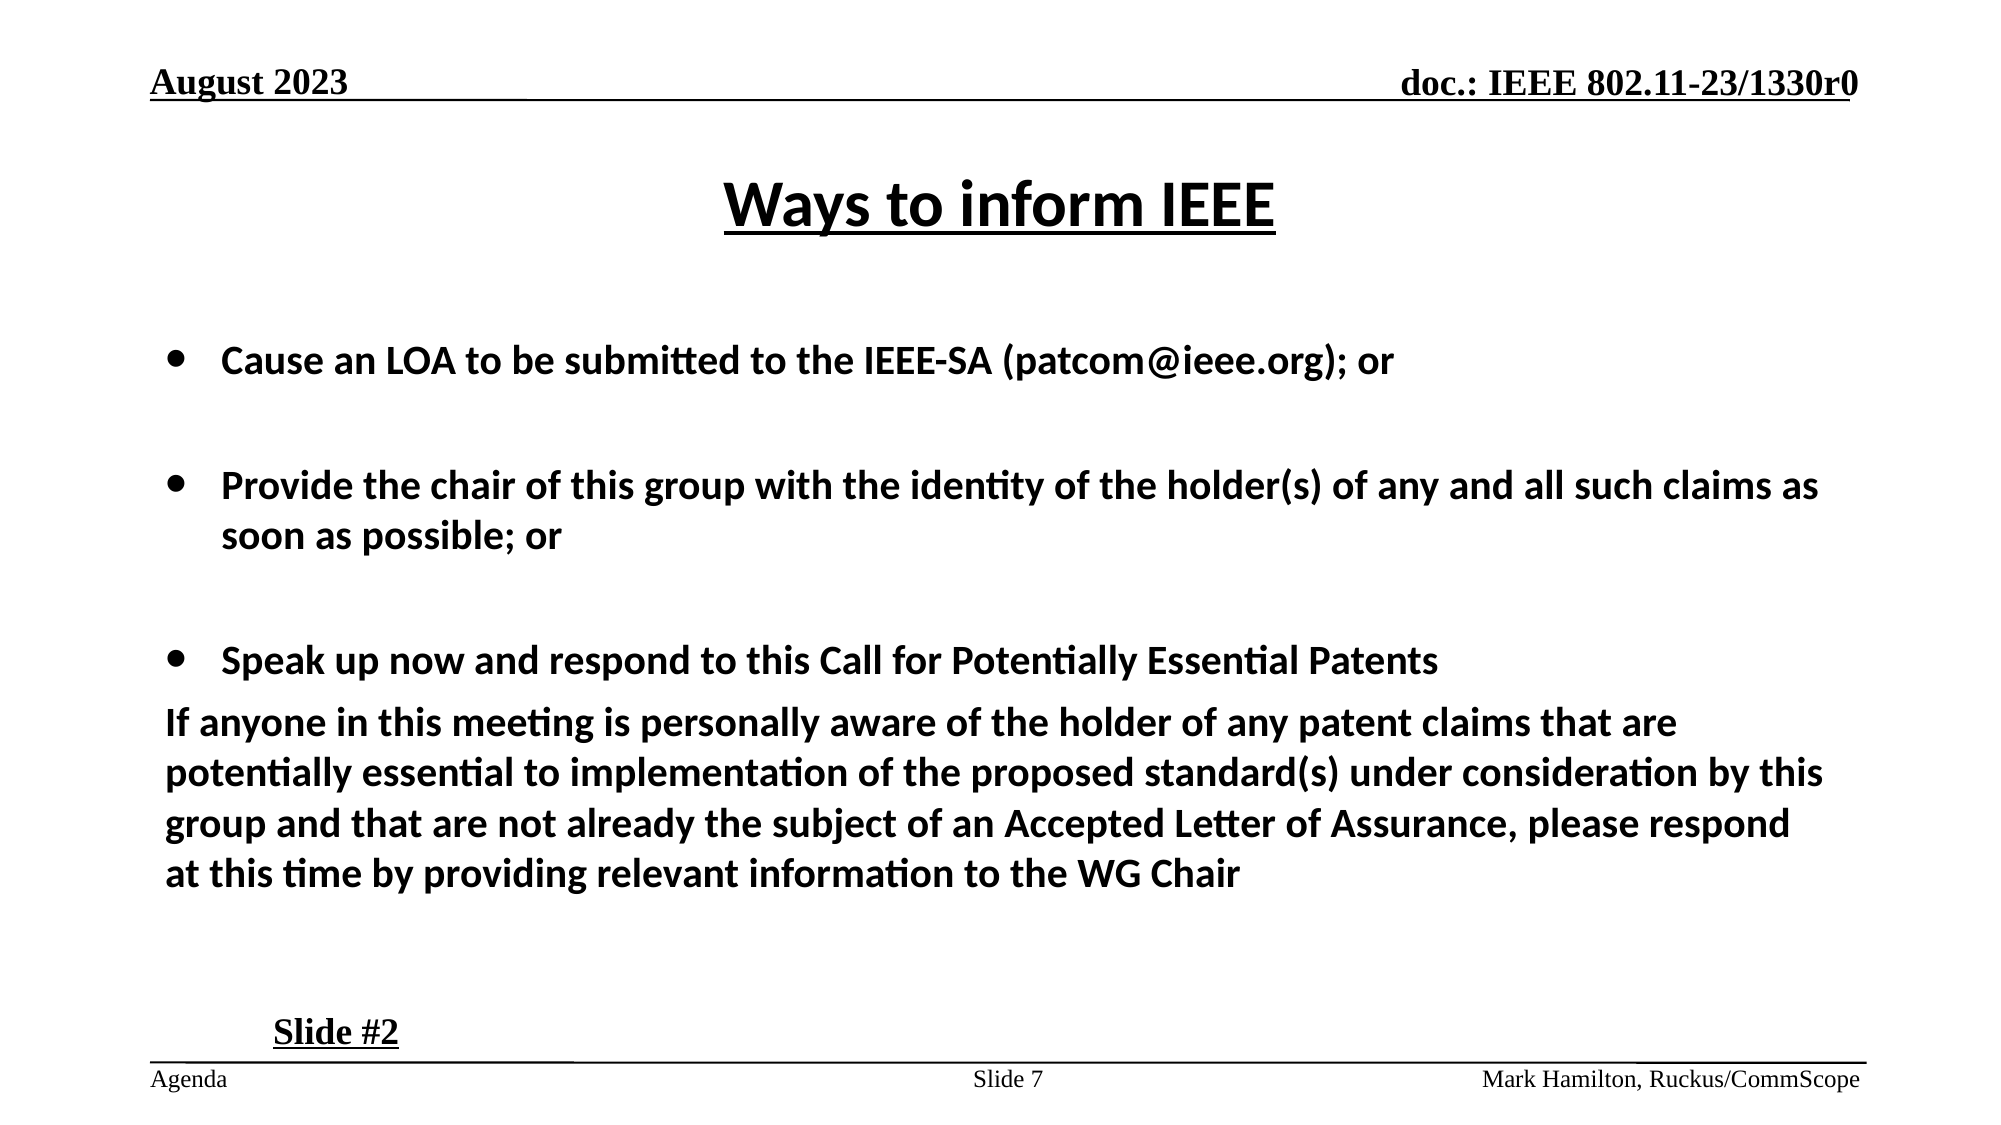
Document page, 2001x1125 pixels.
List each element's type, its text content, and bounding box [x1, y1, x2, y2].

title Ways to inform IEEE [149, 112, 1850, 288]
text_box Slide #2 [258, 999, 415, 1060]
slide_number Slide 7 [950, 1061, 1067, 1123]
list Cause an LOA to be submitted to the IEEE-SA (patcom@ieee.org); or Provide the chair of this group with the identity of the holder(s) of any and all such claims as soon as possible; or Speak up now and respond to this Call for Potentially Essential Patents If anyone in this meeting is personally aware of the holder of any patent claims that are potentially essential to implementation of the proposed standard(s) under consideration by this group and that are not already the subject of an Accepted Letter of Assurance, please respond at this time by providing relevant information to the WG Chair [149, 324, 1850, 1000]
